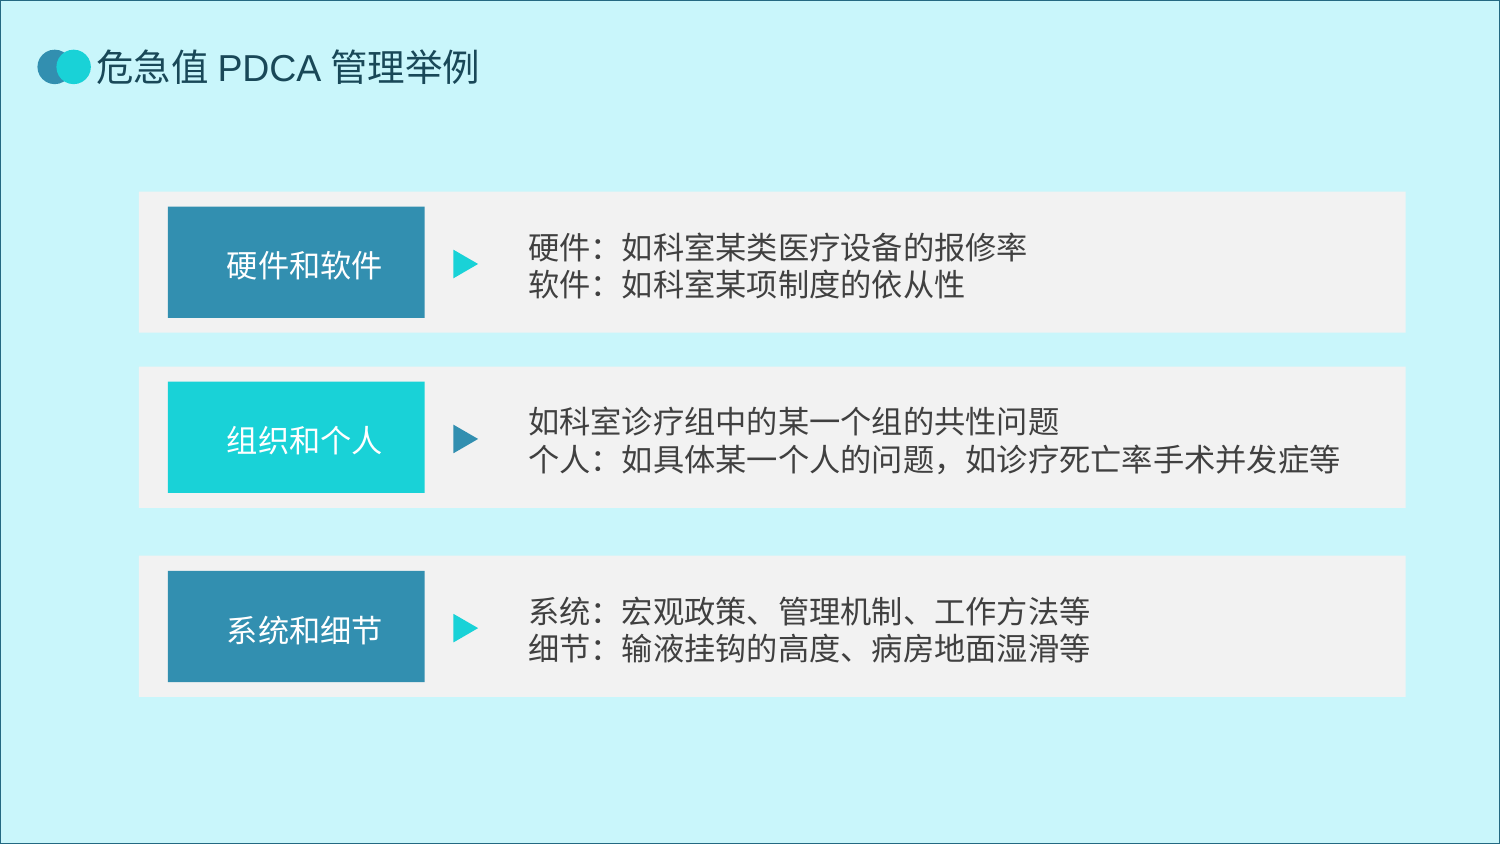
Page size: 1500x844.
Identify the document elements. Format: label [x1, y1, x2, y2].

text_box [138, 191, 1406, 333]
text_box [138, 366, 1406, 508]
text_box [138, 555, 1406, 697]
